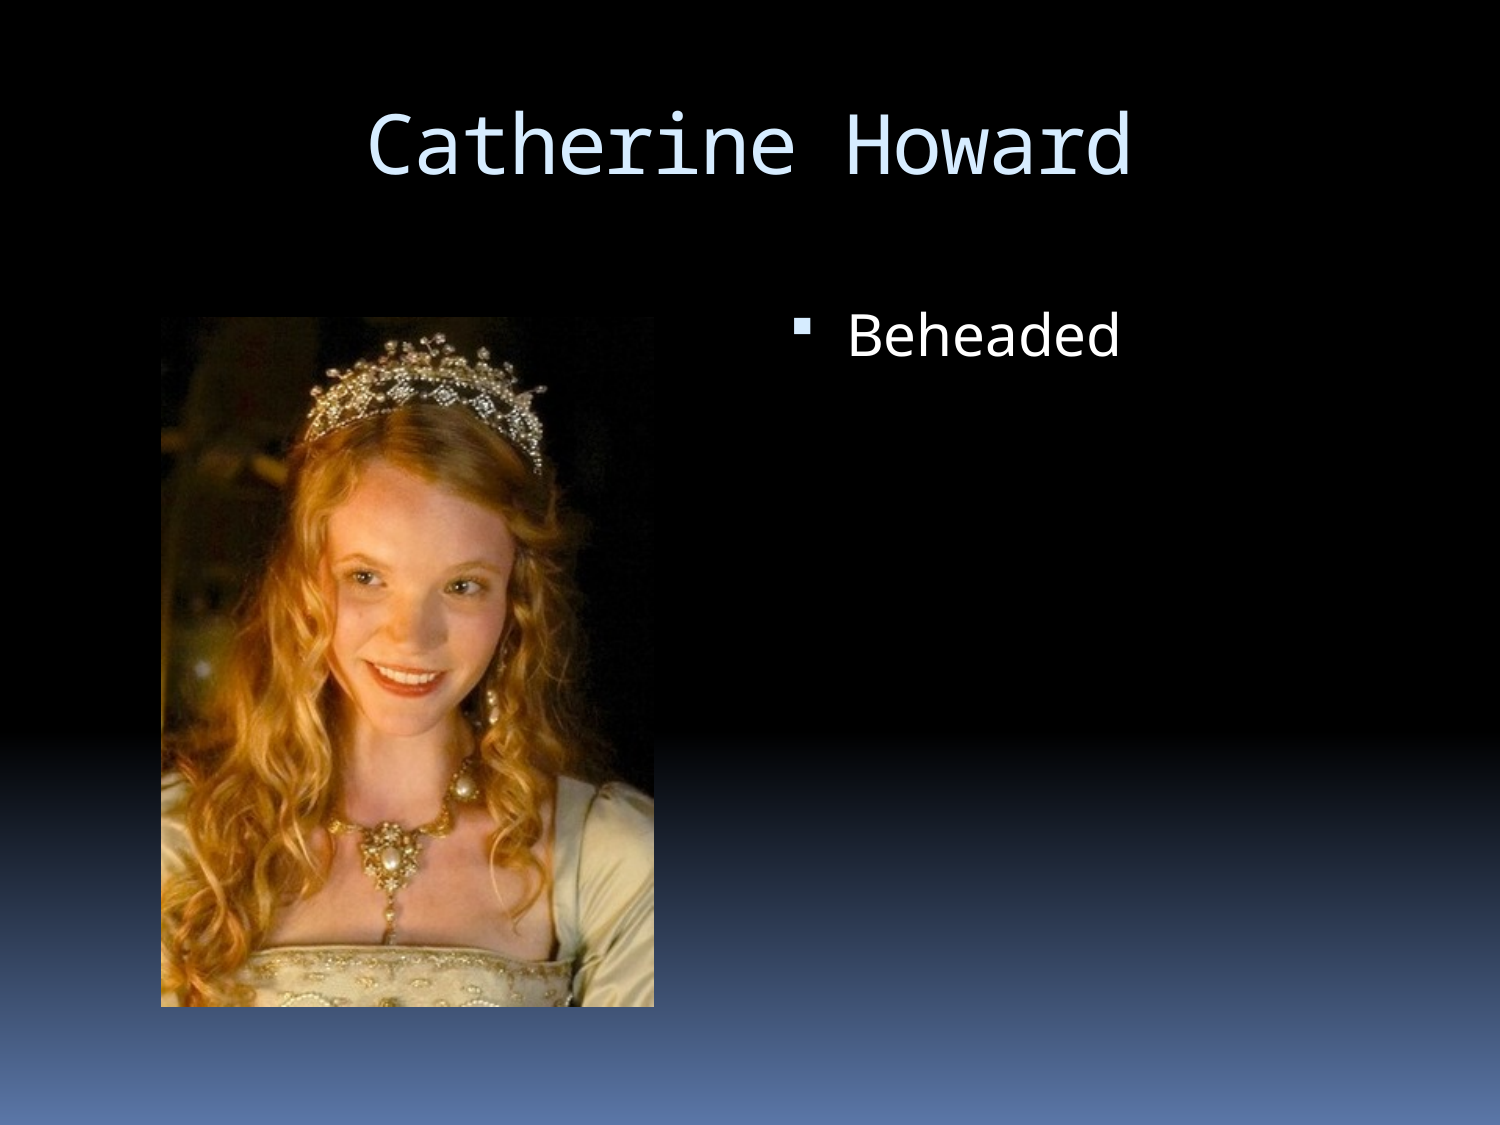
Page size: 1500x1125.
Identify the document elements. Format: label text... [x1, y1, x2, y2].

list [160, 316, 654, 1007]
list Beheaded [763, 290, 1427, 1033]
title Catherine Howard [75, 83, 1425, 234]
